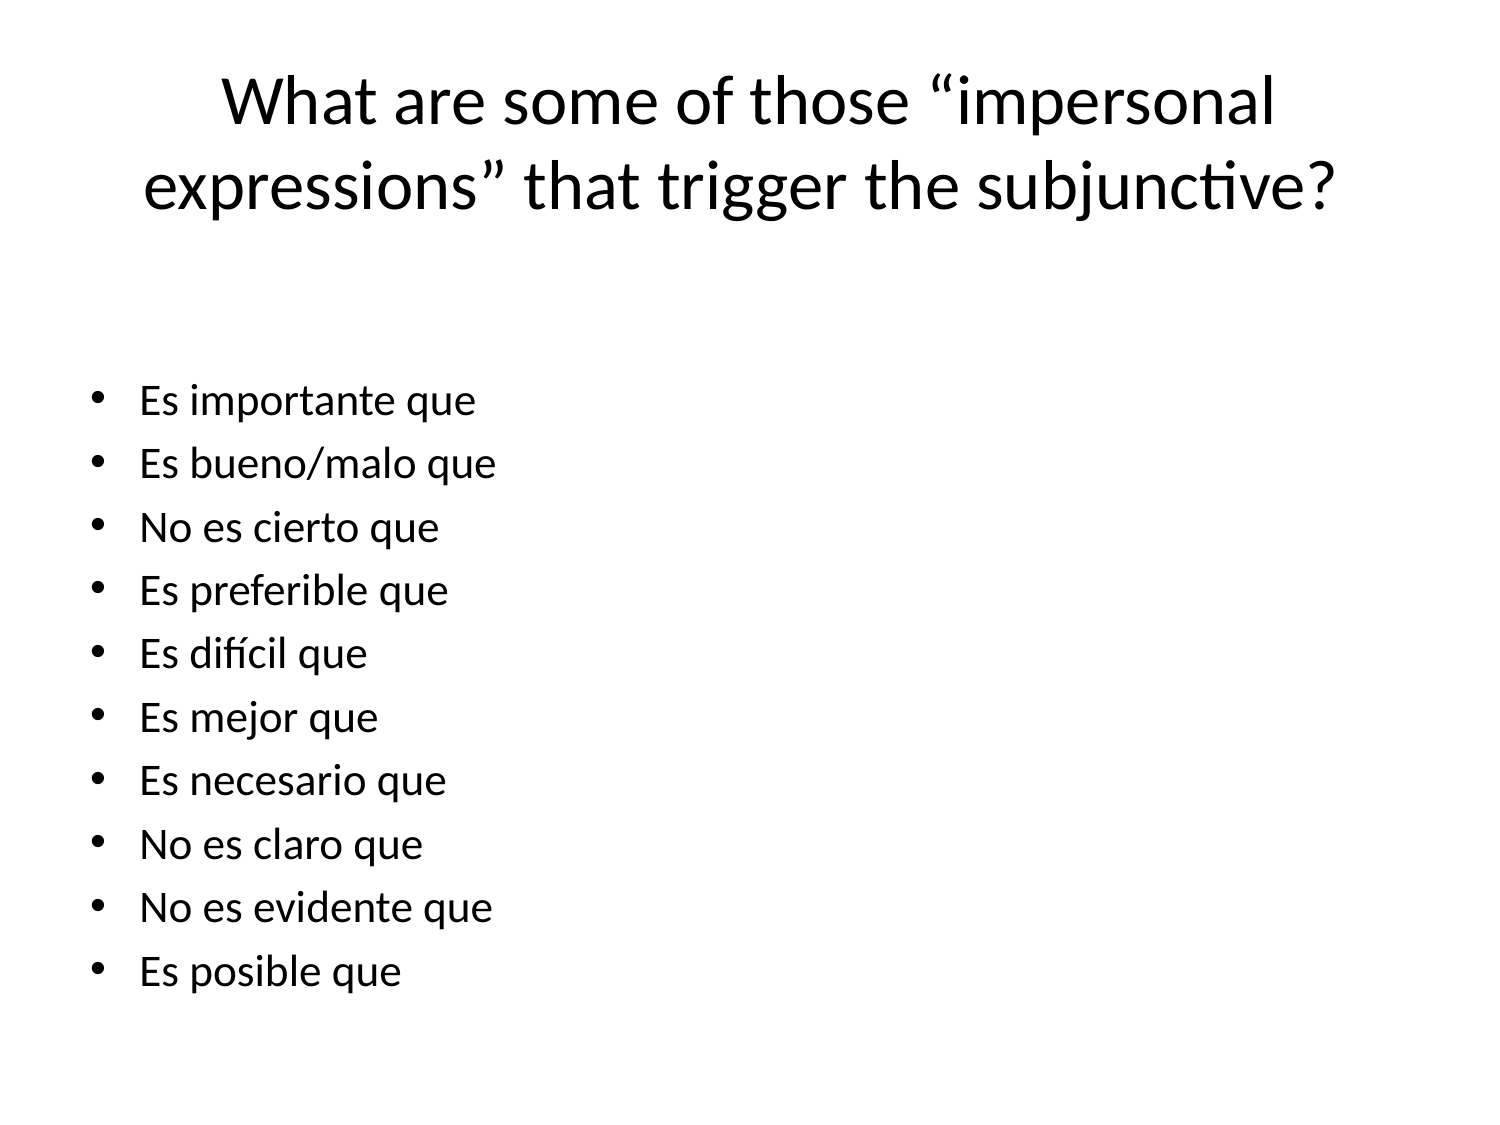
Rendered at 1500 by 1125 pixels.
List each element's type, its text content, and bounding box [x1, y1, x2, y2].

list Es importante que Es bueno/malo que No es cierto que Es preferible que Es difícil que Es mejor que Es necesario que No es claro que No es evidente que Es posible que [75, 362, 1425, 1005]
title What are some of those “impersonal expressions” that trigger the subjunctive? [75, 45, 1425, 233]
